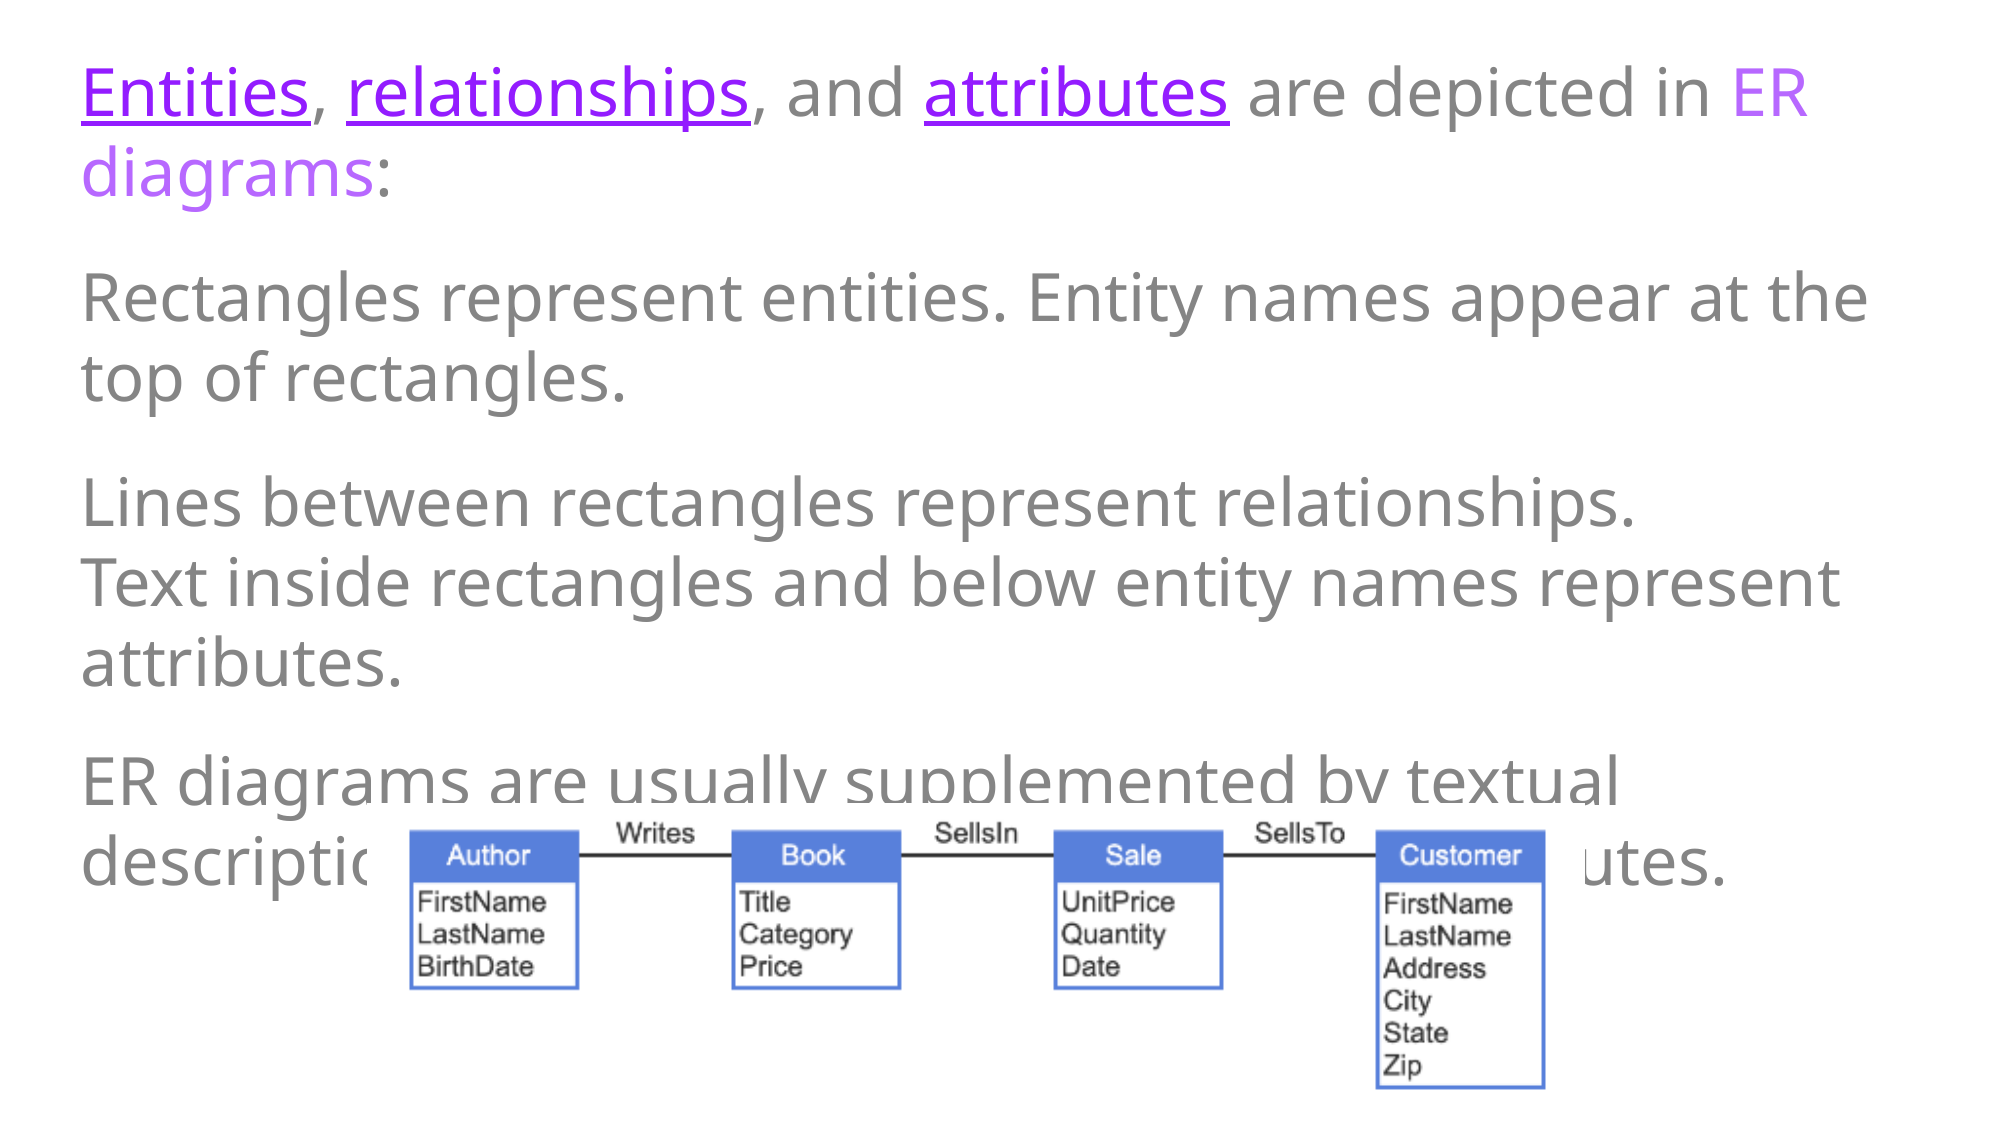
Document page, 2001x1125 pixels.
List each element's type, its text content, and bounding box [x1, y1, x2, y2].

picture [367, 803, 1585, 1125]
text_box Entities, relationships, and attributes are depicted in ER diagrams: Rectangles represent entities. Entity names appear at the top of rectangles. Lines between rectangles represent relationships. Text inside rectangles and below entity names represent attributes. ER diagrams are usually supplemented by textual descriptions of entities, relationships, and attributes. [65, 42, 2000, 987]
